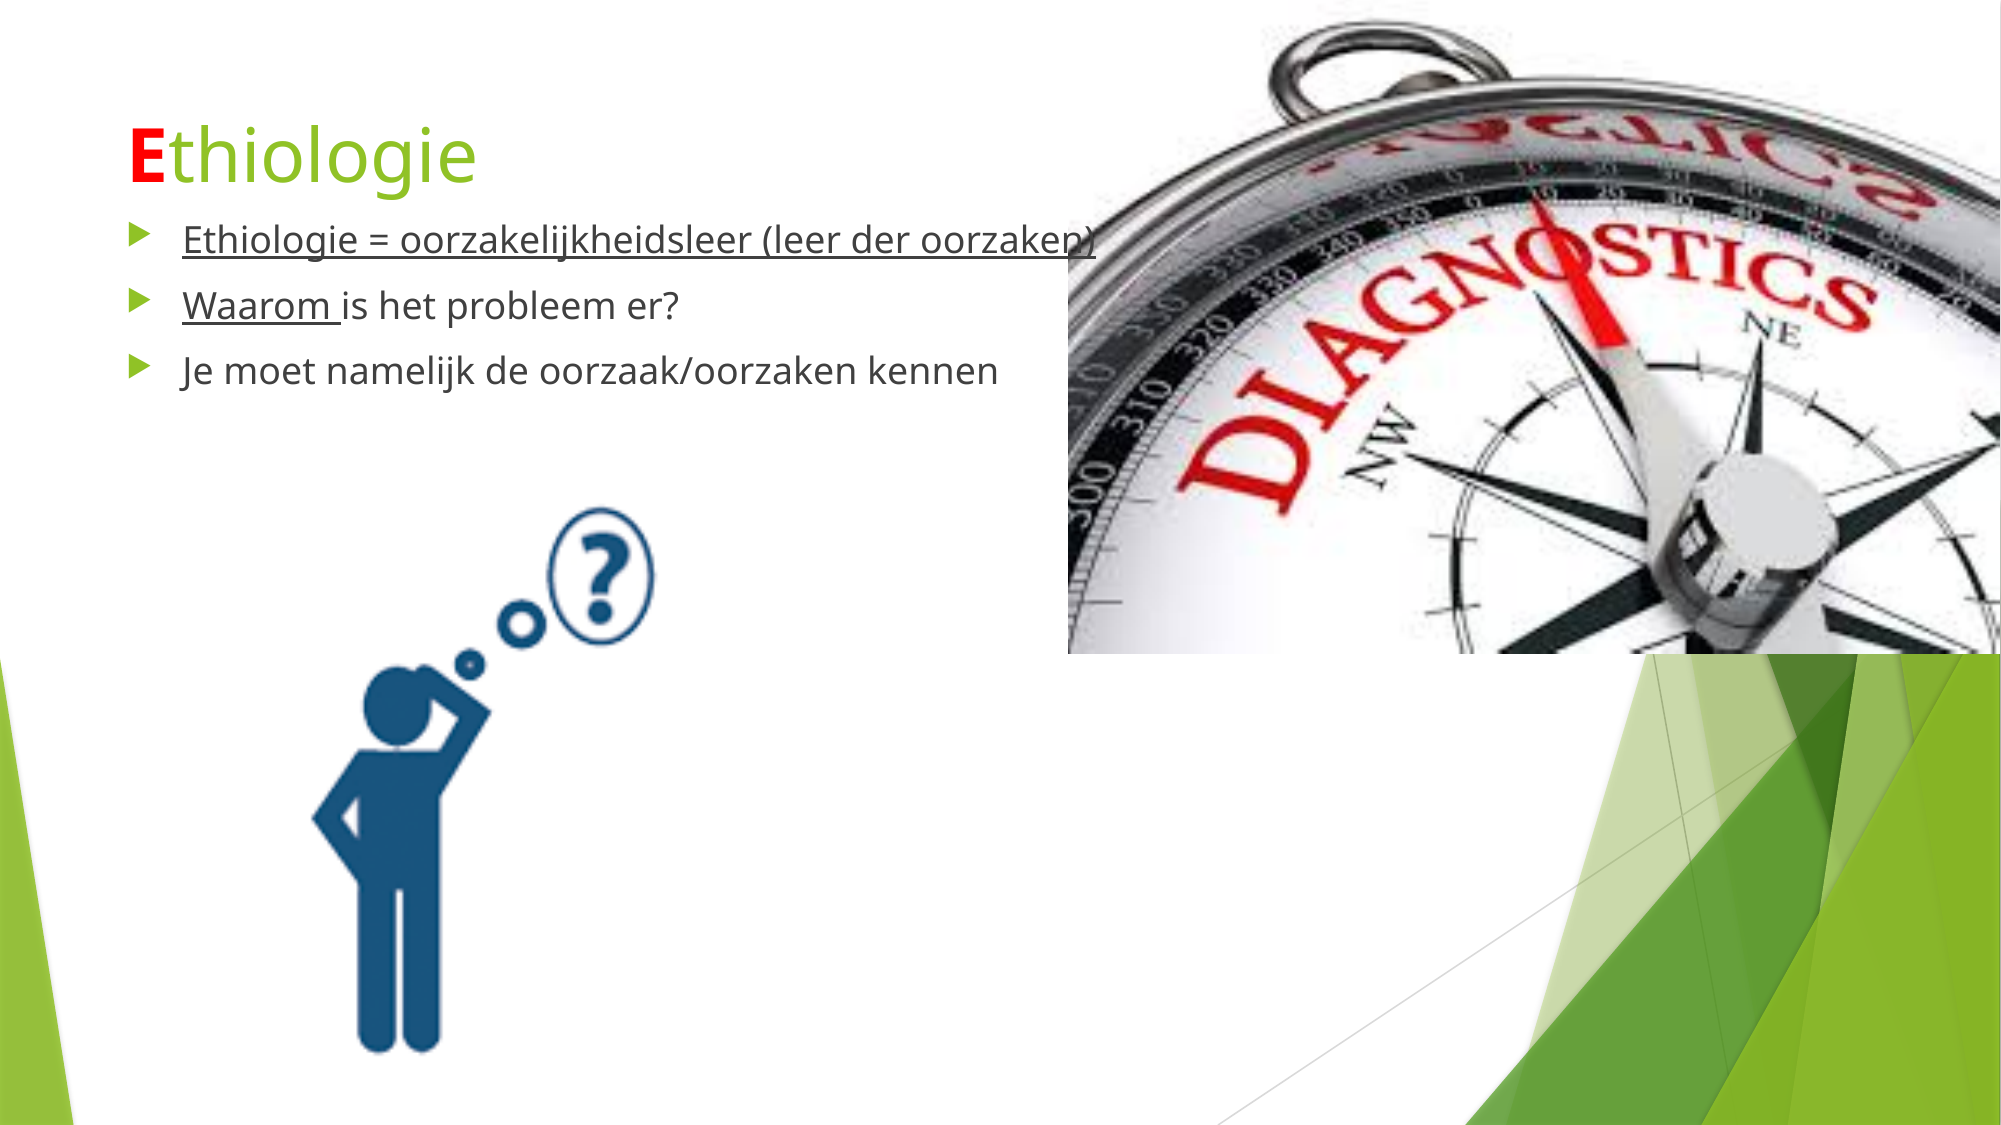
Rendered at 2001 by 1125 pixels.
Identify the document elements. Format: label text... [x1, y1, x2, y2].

picture [110, 424, 860, 1125]
list Ethiologie = oorzakelijkheidsleer (leer der oorzaken) Waarom is het probleem er? Je moet namelijk de oorzaak/oorzaken kennen [111, 208, 1522, 845]
picture [1067, 0, 2000, 655]
title Ethiologie [111, 99, 1062, 208]
